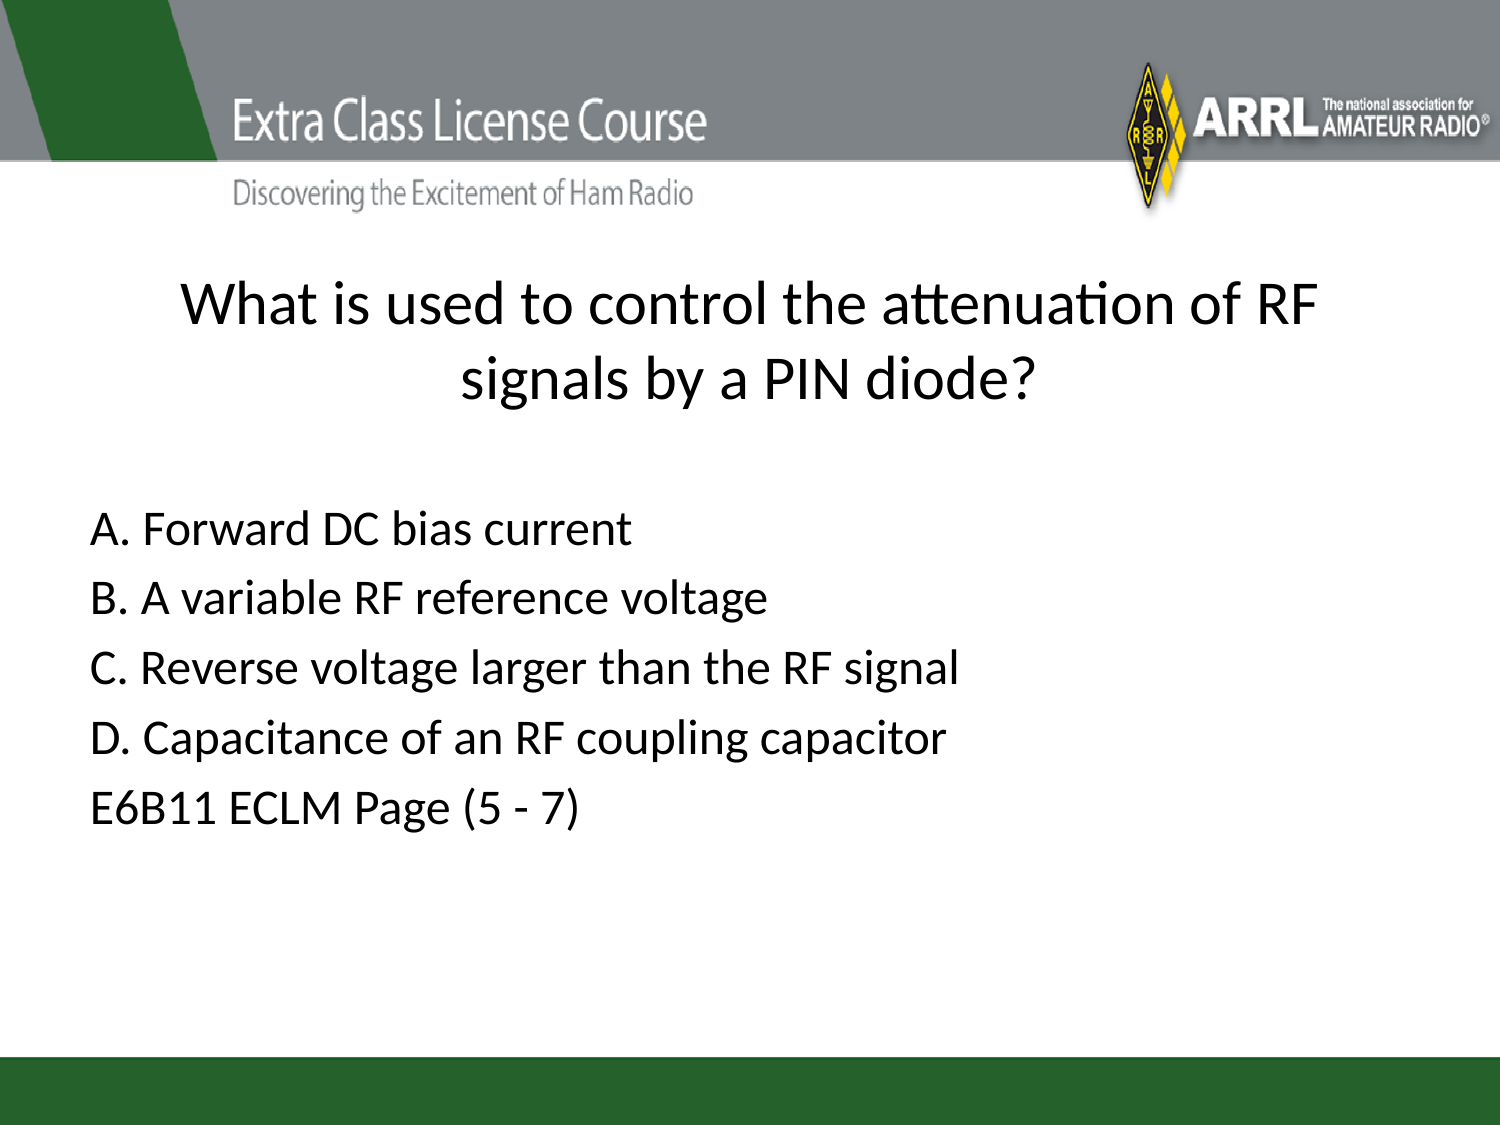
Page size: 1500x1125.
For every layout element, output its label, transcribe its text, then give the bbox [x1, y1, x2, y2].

picture [0, 0, 1500, 1125]
list A. Forward DC bias current B. A variable RF reference voltage C. Reverse voltage larger than the RF signal D. Capacitance of an RF coupling capacitor E6B11 ECLM Page (5 - 7) [75, 487, 1425, 1005]
title What is used to control the attenuation of RF signals by a PIN diode? [75, 254, 1425, 435]
